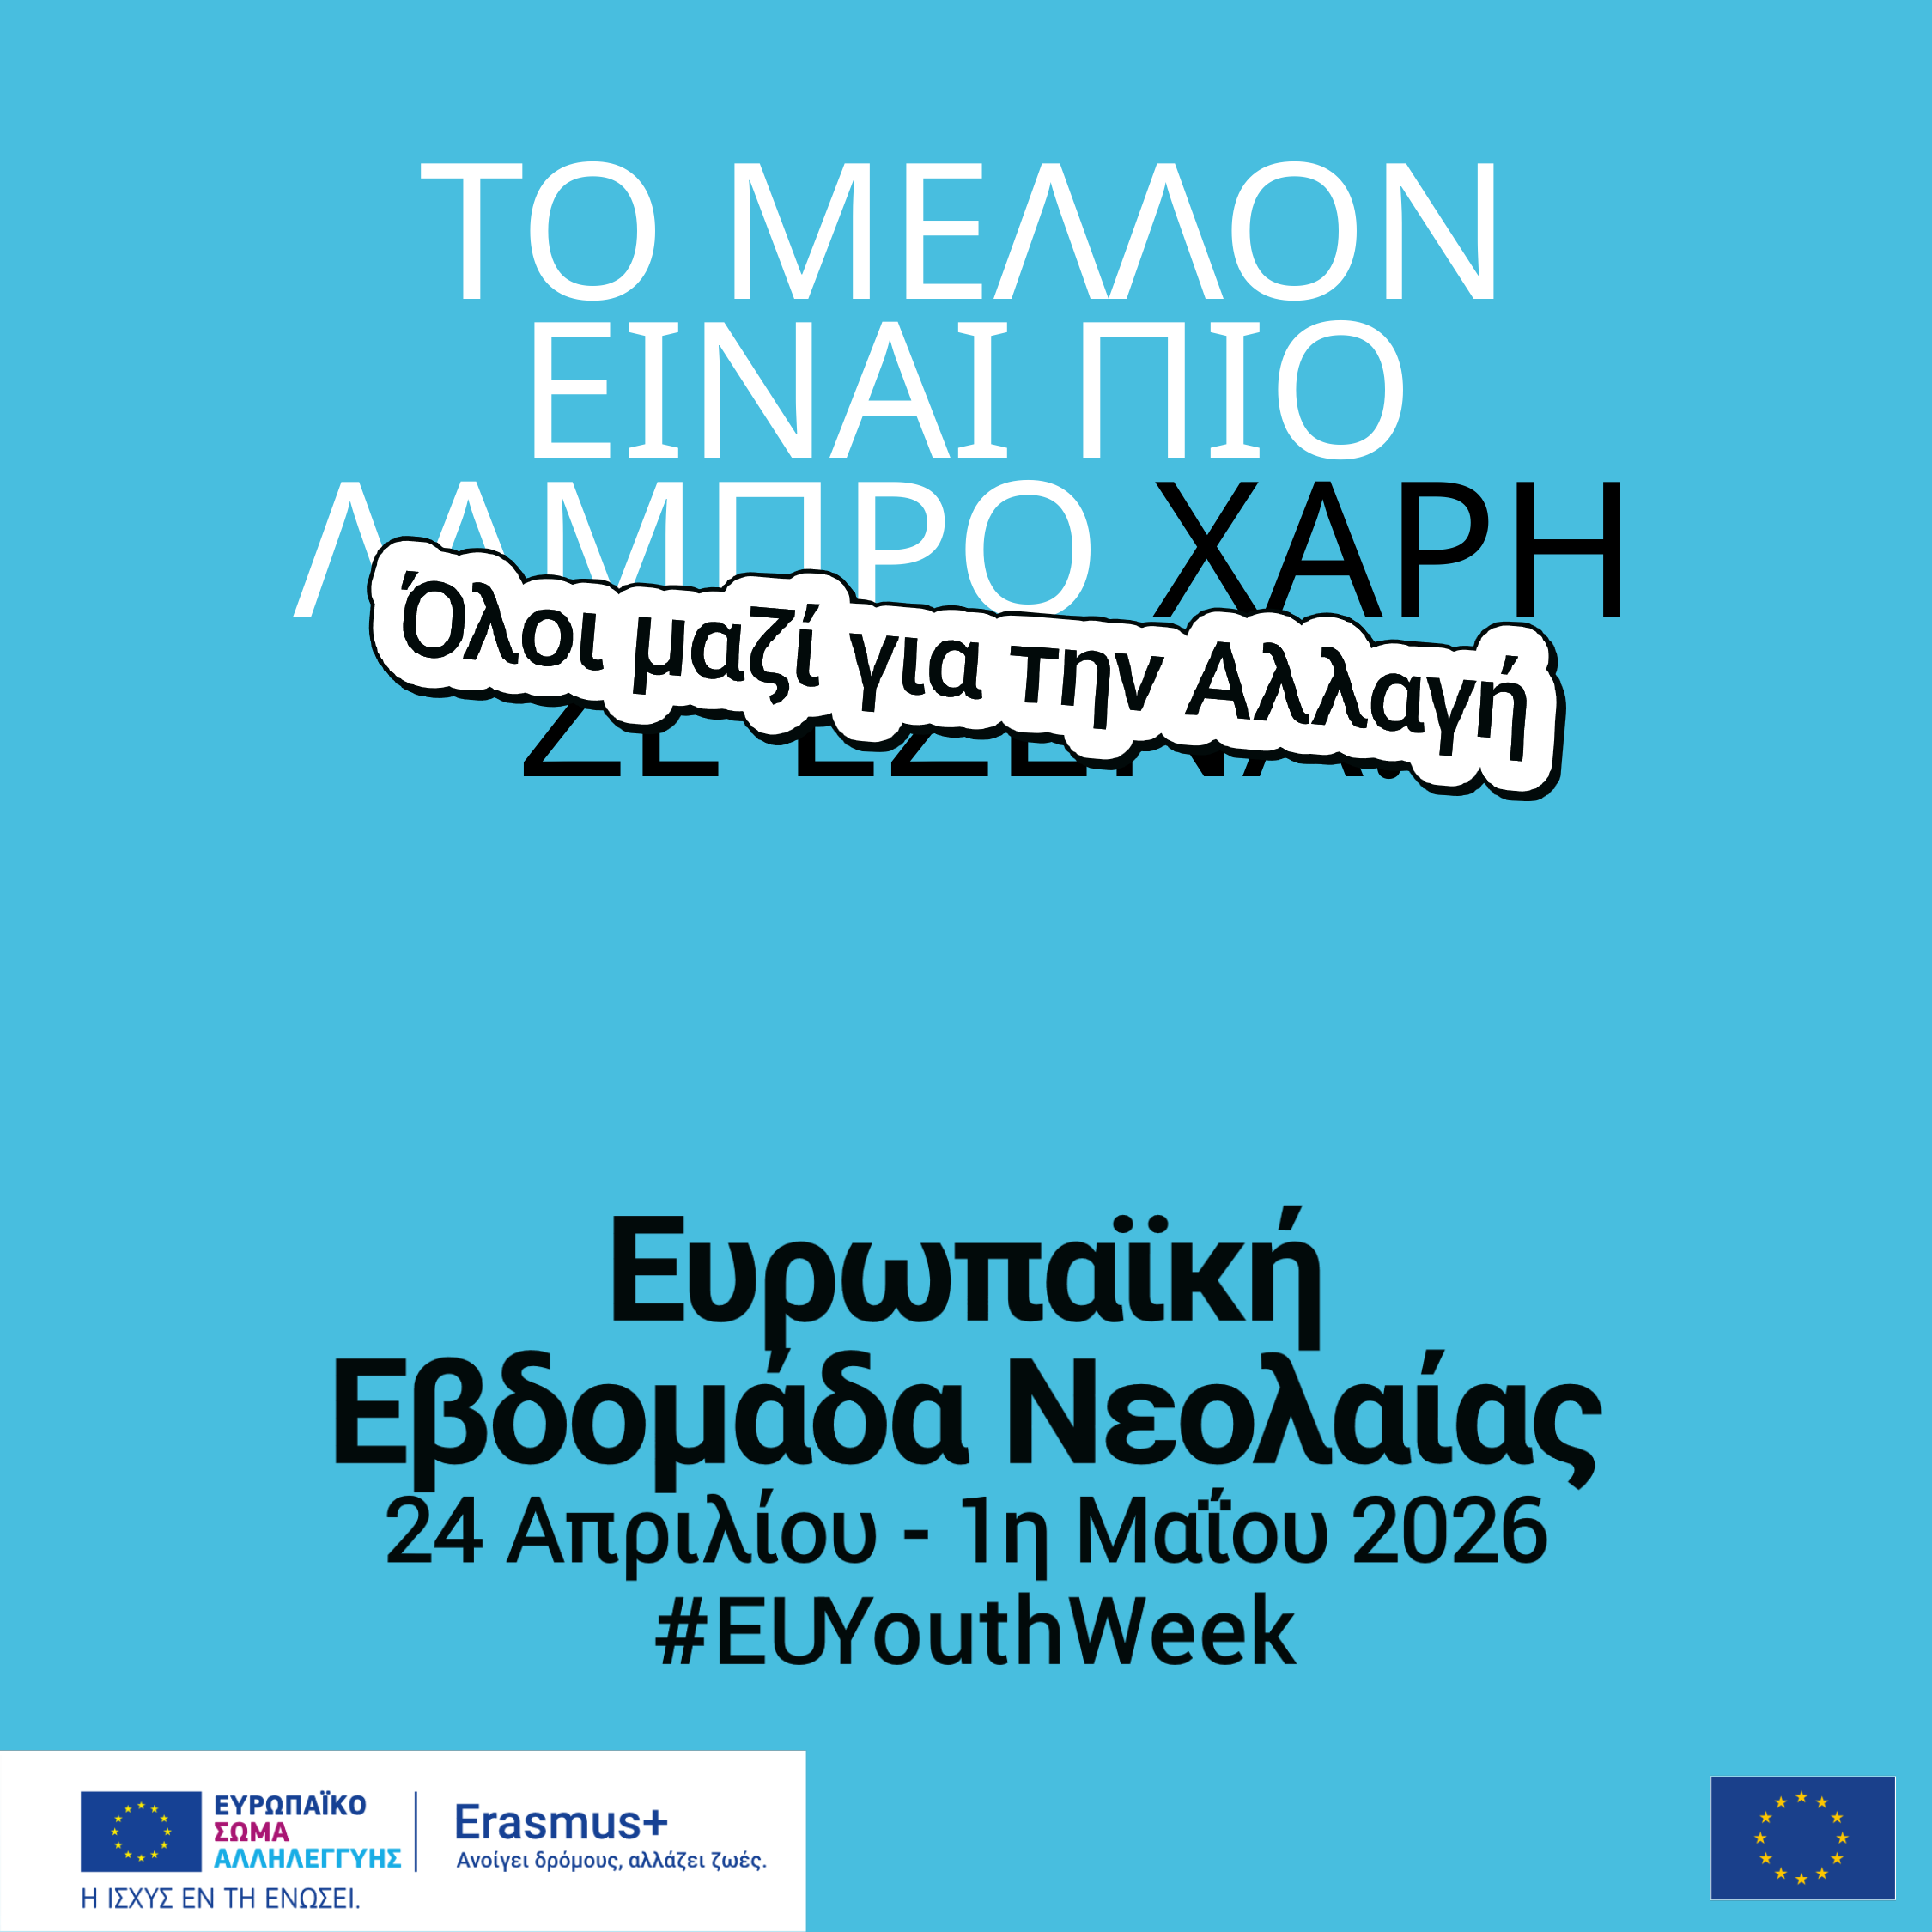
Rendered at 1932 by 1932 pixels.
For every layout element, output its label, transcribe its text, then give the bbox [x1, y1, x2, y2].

text_box ΤΟ ΜΕΛΛΟΝ ΕΙΝΑΙ ΠΙΟ ΛΑΜΠΡΟ ΧΑΡΗ ΣΕ ΕΣΕΝΑ. [169, 167, 1763, 813]
picture [364, 536, 1568, 802]
picture [0, 1194, 1896, 1932]
